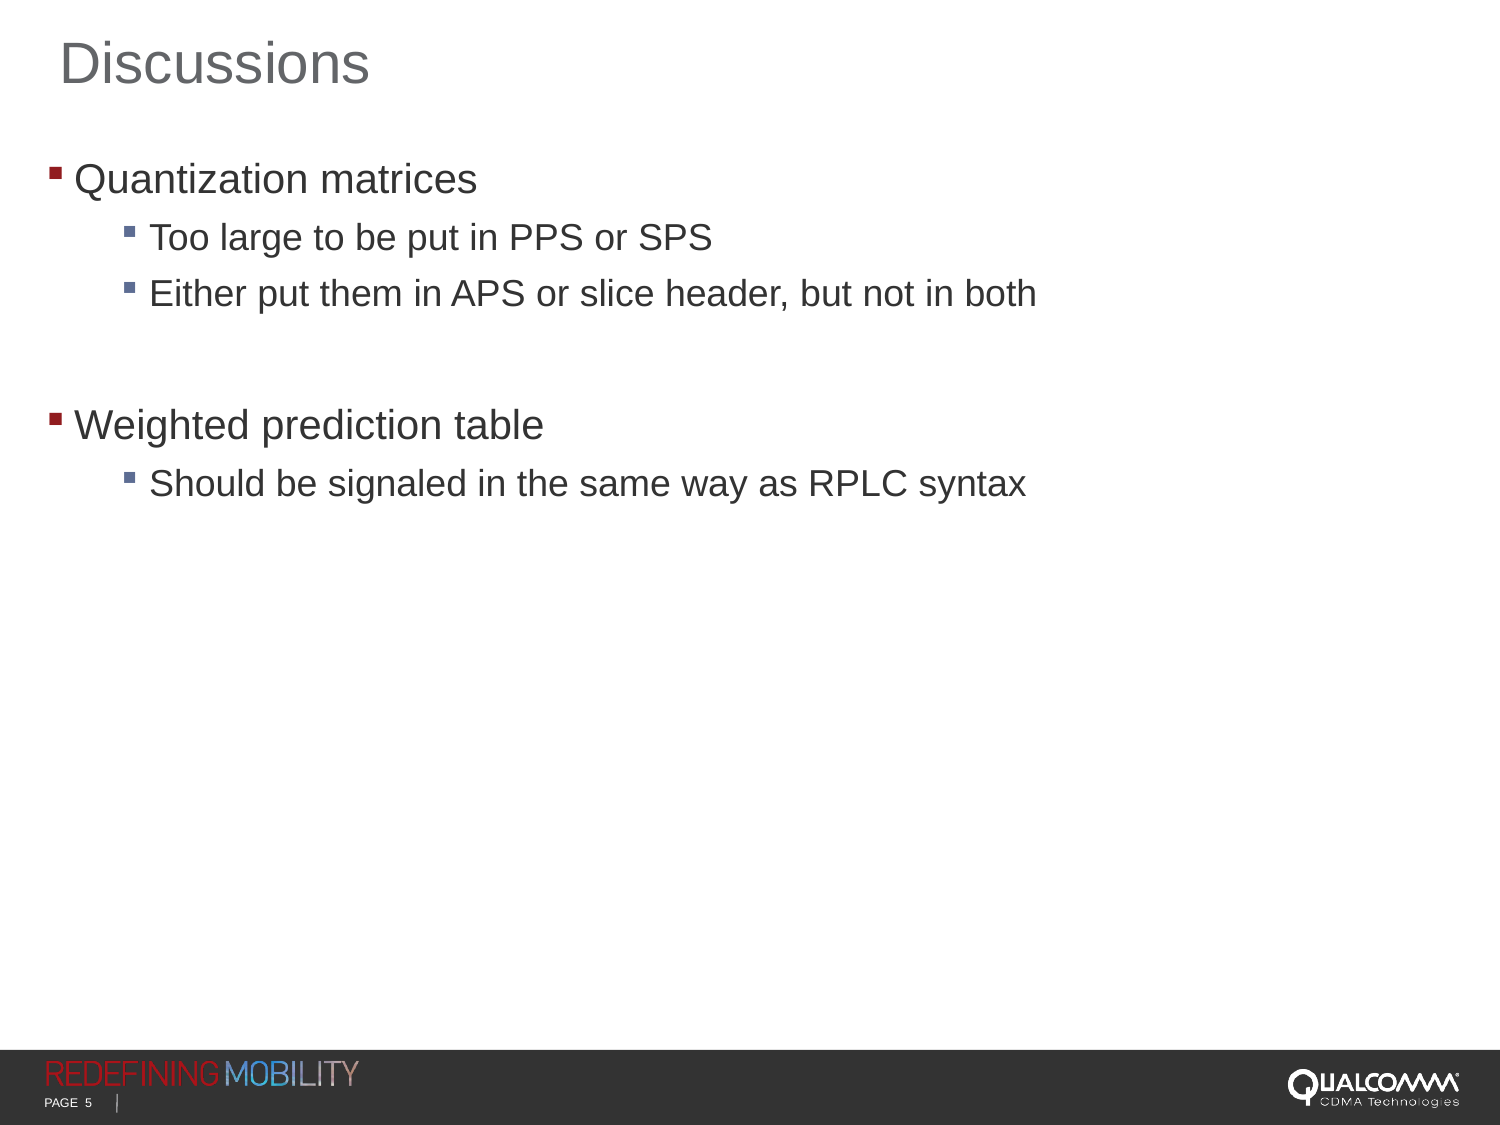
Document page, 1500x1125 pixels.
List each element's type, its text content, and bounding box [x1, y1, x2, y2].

picture [1278, 1058, 1478, 1114]
title Discussions [44, 20, 1483, 113]
picture [31, 1049, 369, 1098]
list Quantization matrices Too large to be put in PPS or SPS Either put them in APS or slice header, but not in both Weighted prediction table Should be signaled in the same way as RPLC syntax [30, 148, 1469, 1021]
